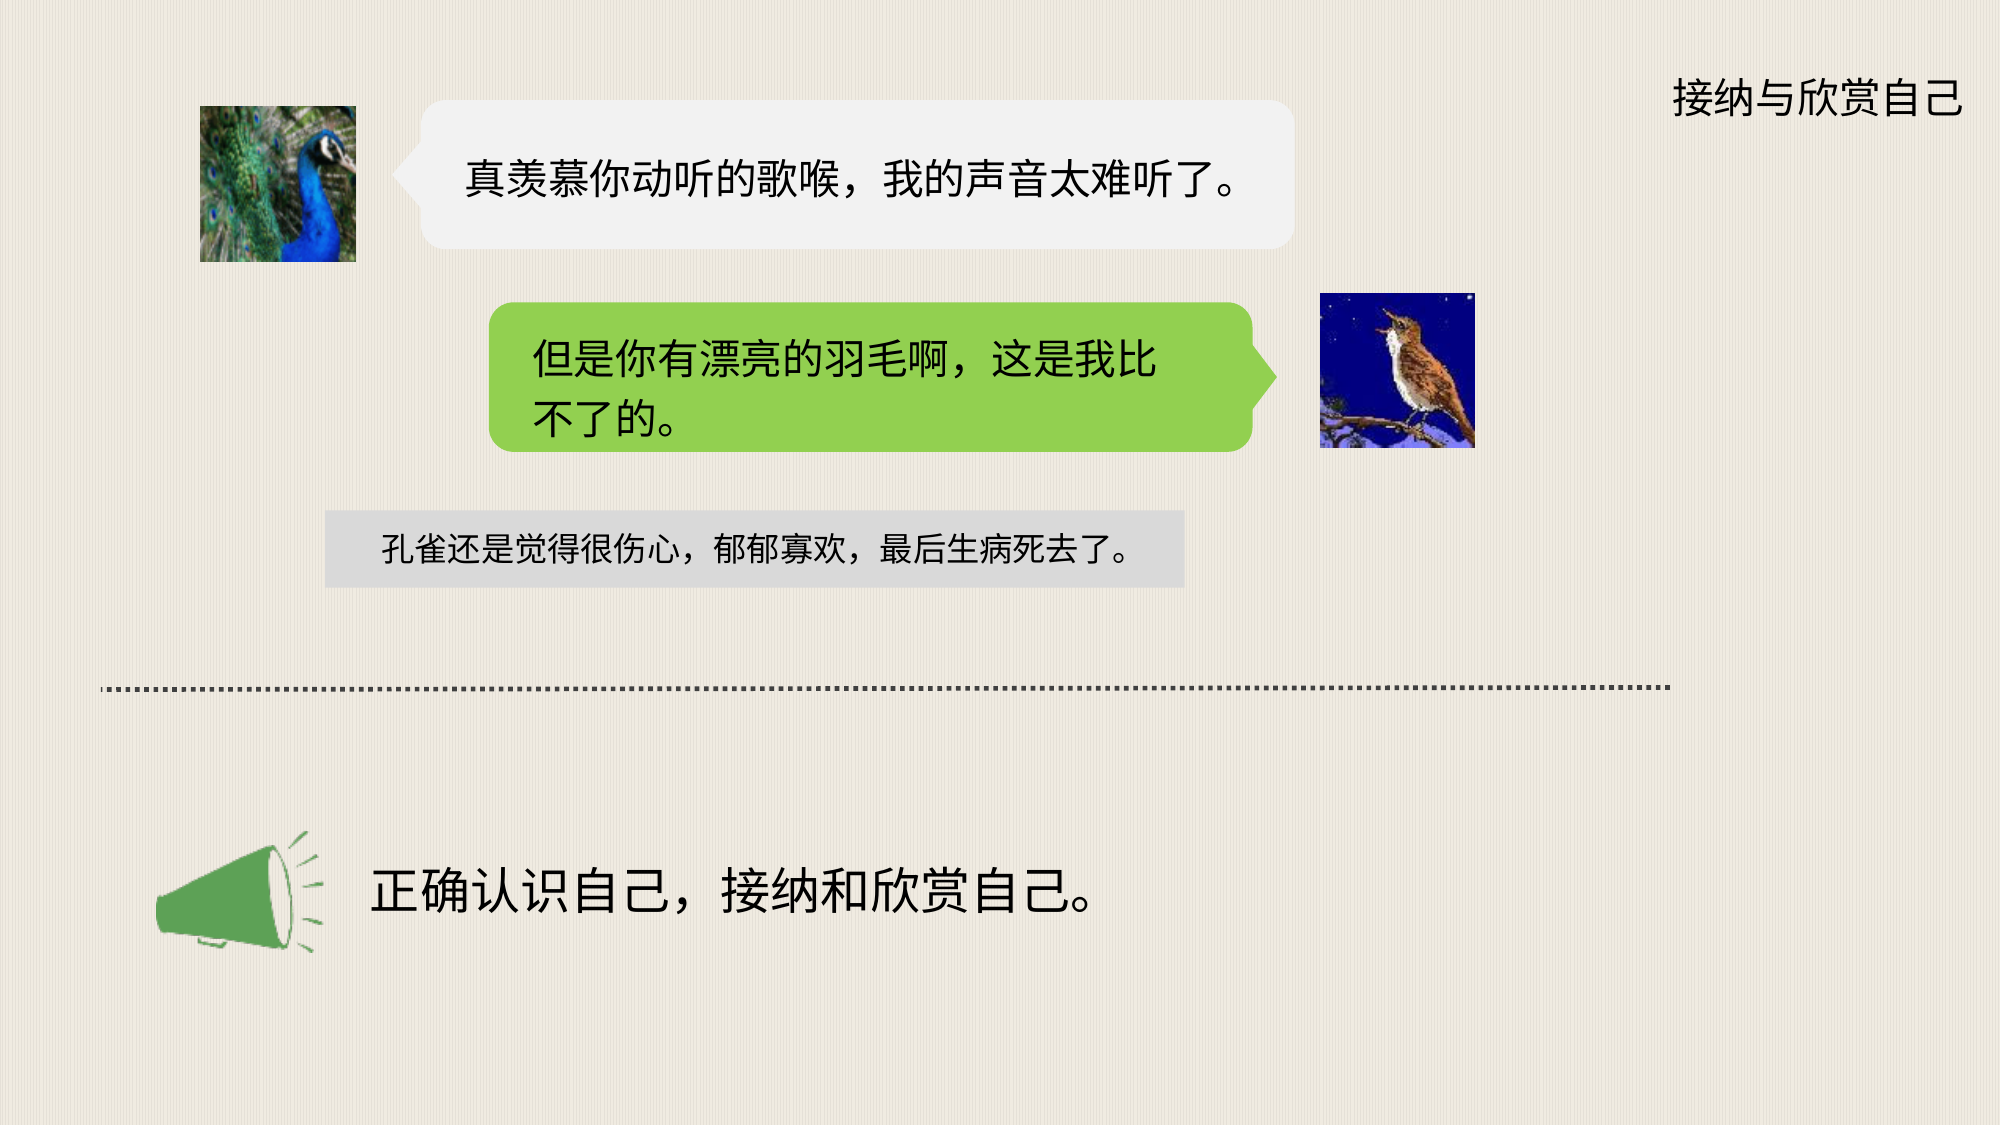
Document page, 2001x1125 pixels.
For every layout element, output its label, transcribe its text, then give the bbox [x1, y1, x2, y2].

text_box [488, 302, 1277, 452]
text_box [391, 100, 1320, 250]
text_box 正确认识自己，接纳和欣赏自己。 [355, 851, 1125, 927]
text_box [324, 510, 1185, 588]
picture [1319, 293, 1475, 448]
picture [156, 830, 326, 953]
text_box 接纳与欣赏自己 [1657, 64, 1994, 129]
picture [200, 106, 356, 263]
